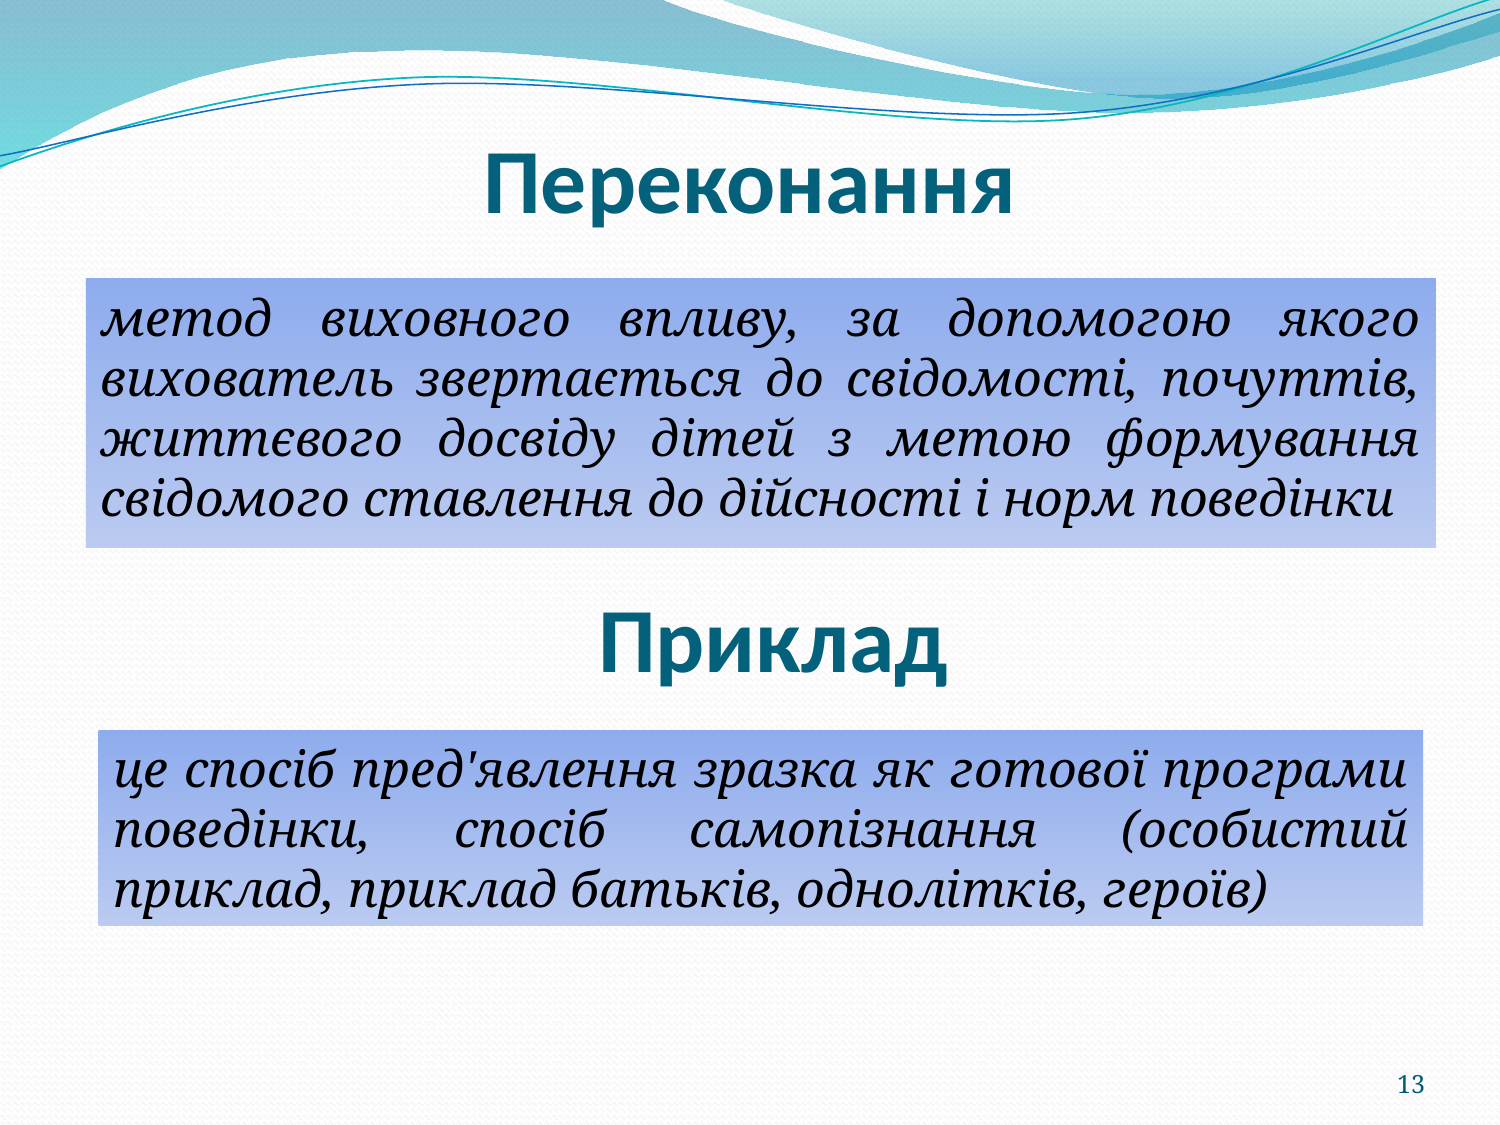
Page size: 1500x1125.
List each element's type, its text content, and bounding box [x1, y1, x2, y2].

text_box це спосіб пред'явлення зразка як готової програми поведінки, спосіб самопізнання (особистий приклад, приклад батьків, однолітків, героїв) [98, 730, 1424, 926]
list метод виховного впливу, за допомогою якого вихователь звертається до свідомості, почуттів, життєвого досвіду дітей з метою формування свідомого ставлення до дійсності і норм поведінки [85, 278, 1436, 548]
text_box Приклад [98, 574, 1449, 691]
slide_number 13 [1299, 1042, 1425, 1103]
title Переконання [75, 115, 1425, 232]
